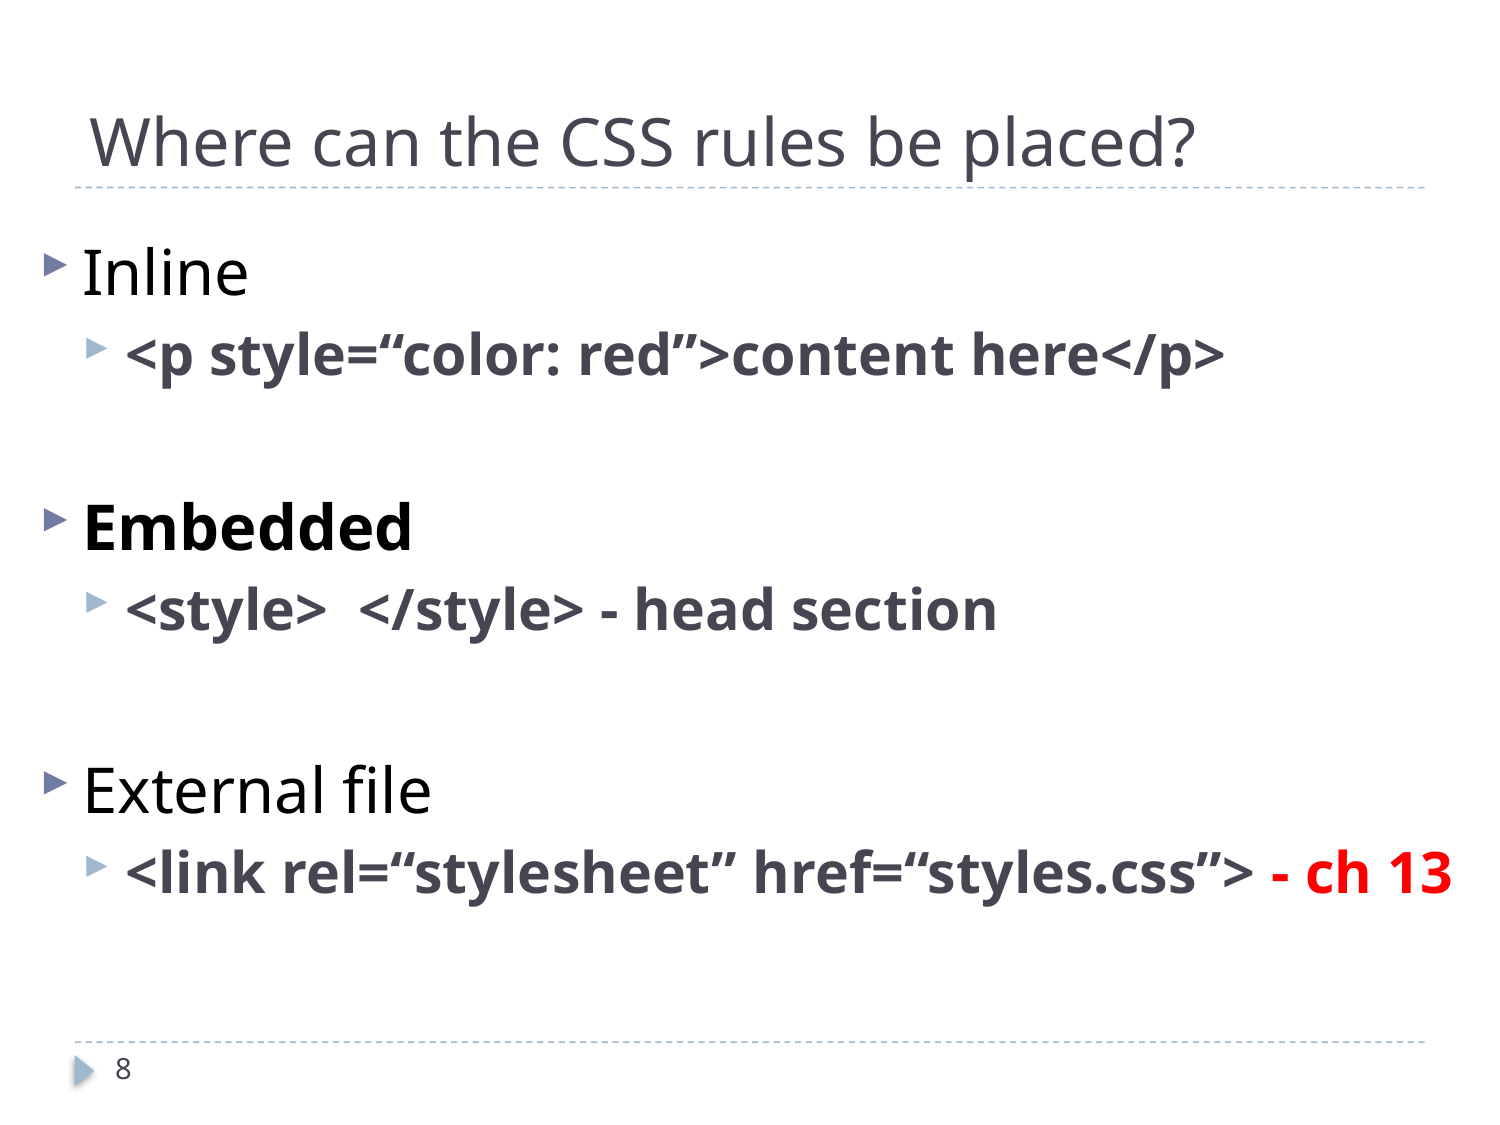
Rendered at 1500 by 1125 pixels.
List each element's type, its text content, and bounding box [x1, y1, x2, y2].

title Where can the CSS rules be placed? [75, 24, 1425, 188]
list Inline <p style=“color: red”>content here</p> Embedded <style> </style> - head section External file <link rel=“stylesheet” href=“styles.css”> - ch 13 [24, 224, 1488, 1025]
slide_number 8 [100, 1042, 426, 1103]
